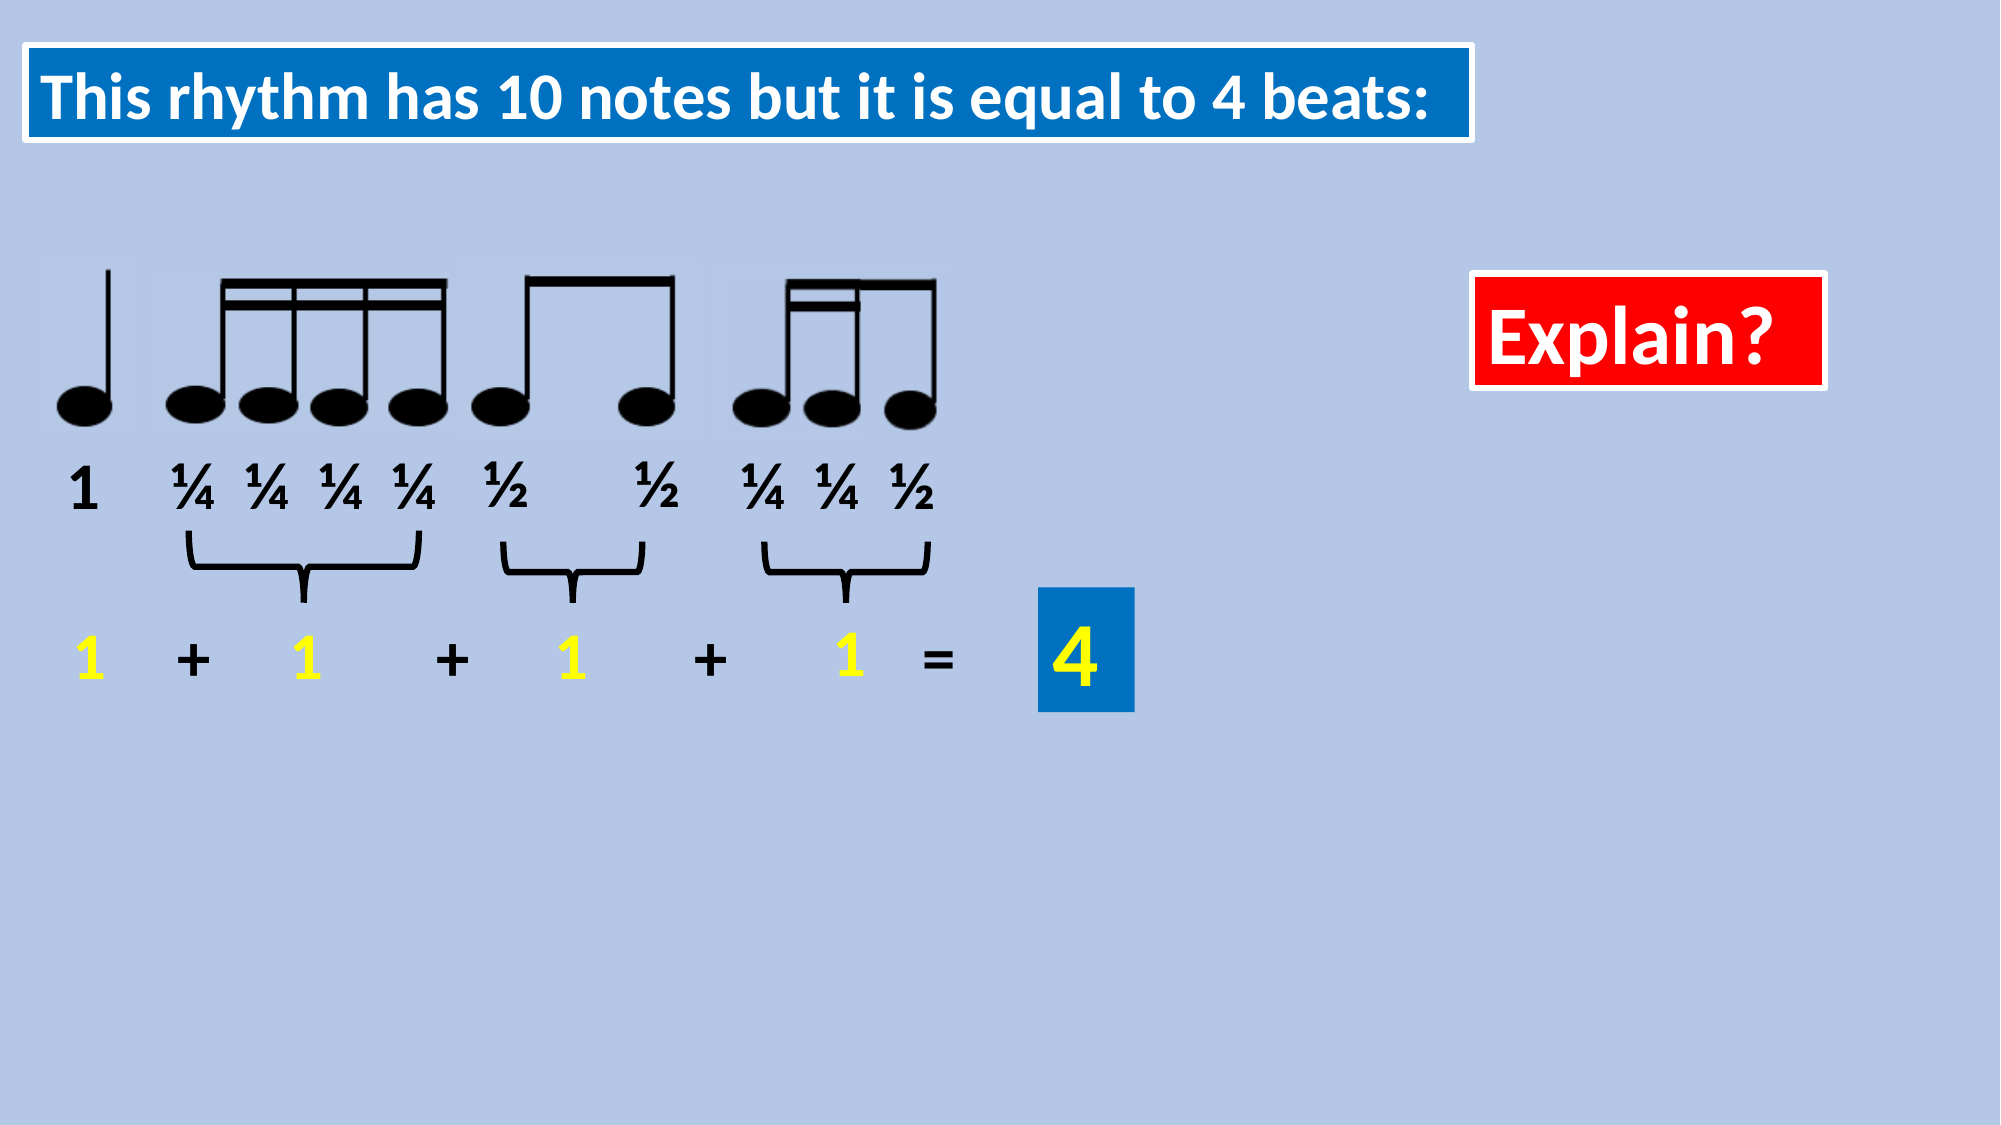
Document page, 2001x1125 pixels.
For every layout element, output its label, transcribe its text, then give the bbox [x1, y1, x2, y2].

picture [460, 263, 697, 434]
text_box 1 [817, 602, 915, 698]
picture [156, 273, 450, 429]
text_box [502, 541, 643, 603]
text_box ½ ½ [468, 434, 696, 528]
text_box 1 [540, 605, 637, 700]
text_box ¼ ¼ ¼ ¼ [156, 435, 494, 530]
text_box This rhythm has 10 notes but it is equal to 4 beats: [25, 45, 1473, 141]
picture [43, 260, 133, 430]
text_box 1 [51, 435, 149, 530]
text_box ¼ ¼ ½ [726, 435, 1064, 530]
text_box [763, 541, 929, 602]
text_box 1 [57, 605, 155, 700]
picture [716, 265, 948, 436]
text_box 1 [274, 605, 372, 700]
text_box Explain? [1472, 273, 1825, 389]
text_box + + + = [58, 606, 1038, 702]
text_box [188, 530, 420, 603]
text_box 4 [1038, 587, 1135, 713]
